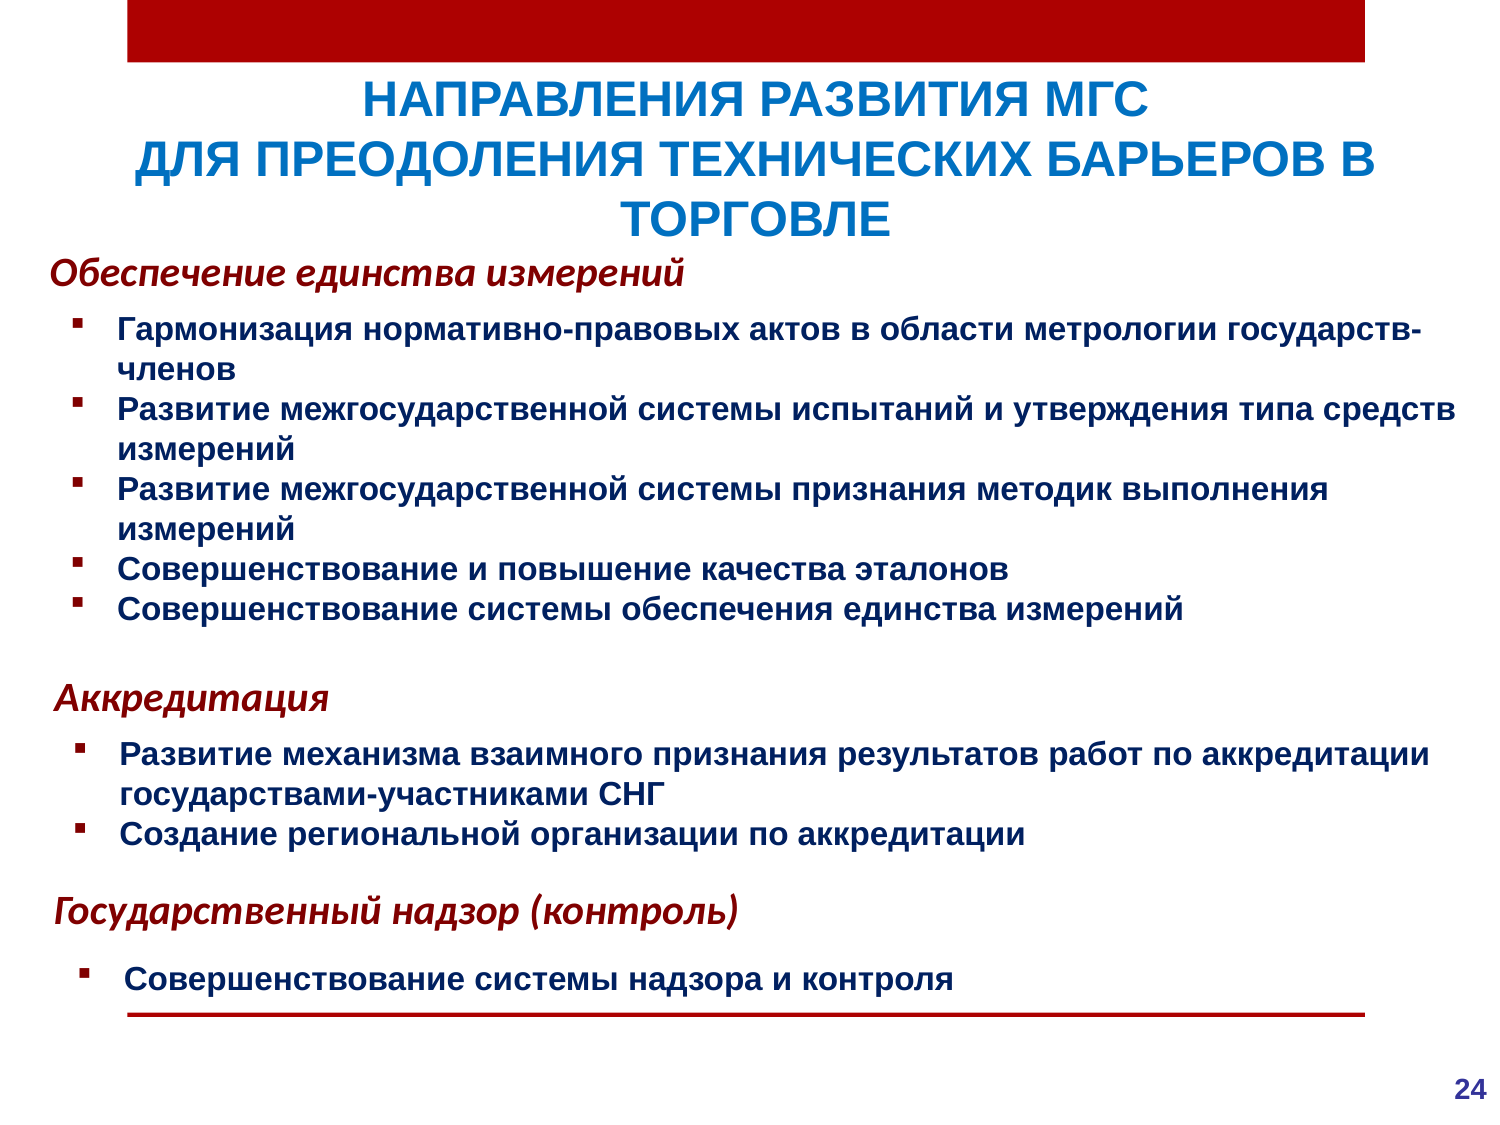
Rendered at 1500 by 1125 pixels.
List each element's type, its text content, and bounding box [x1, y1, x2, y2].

text_box Развитие механизма взаимного признания результатов работ по аккредитации государствами-участниками СНГ Создание региональной организации по аккредитации [57, 724, 1475, 860]
text_box 24 [1385, 1062, 1500, 1113]
text_box Аккредитация [39, 662, 391, 728]
text_box Обеспечение единства измерений [34, 237, 1241, 303]
text_box Гармонизация нормативно-правовых актов в области метрологии государств-членов Развитие межгосударственной системы испытаний и утверждения типа средств измерений Развитие межгосударственной системы признания методик выполнения измерений Совершенствование и повышение качества эталонов Совершенствование системы обеспечения единства измерений [55, 299, 1500, 635]
text_box Государственный надзор (контроль) [38, 875, 937, 940]
text_box НАПРАВЛЕНИЯ РАЗВИТИЯ МГС ДЛЯ ПРЕОДОЛЕНИЯ ТЕХНИЧЕСКИХ БАРЬЕРОВ В ТОРГОВЛЕ [33, 99, 1479, 214]
text_box Совершенствование системы надзора и контроля [62, 949, 1338, 1005]
